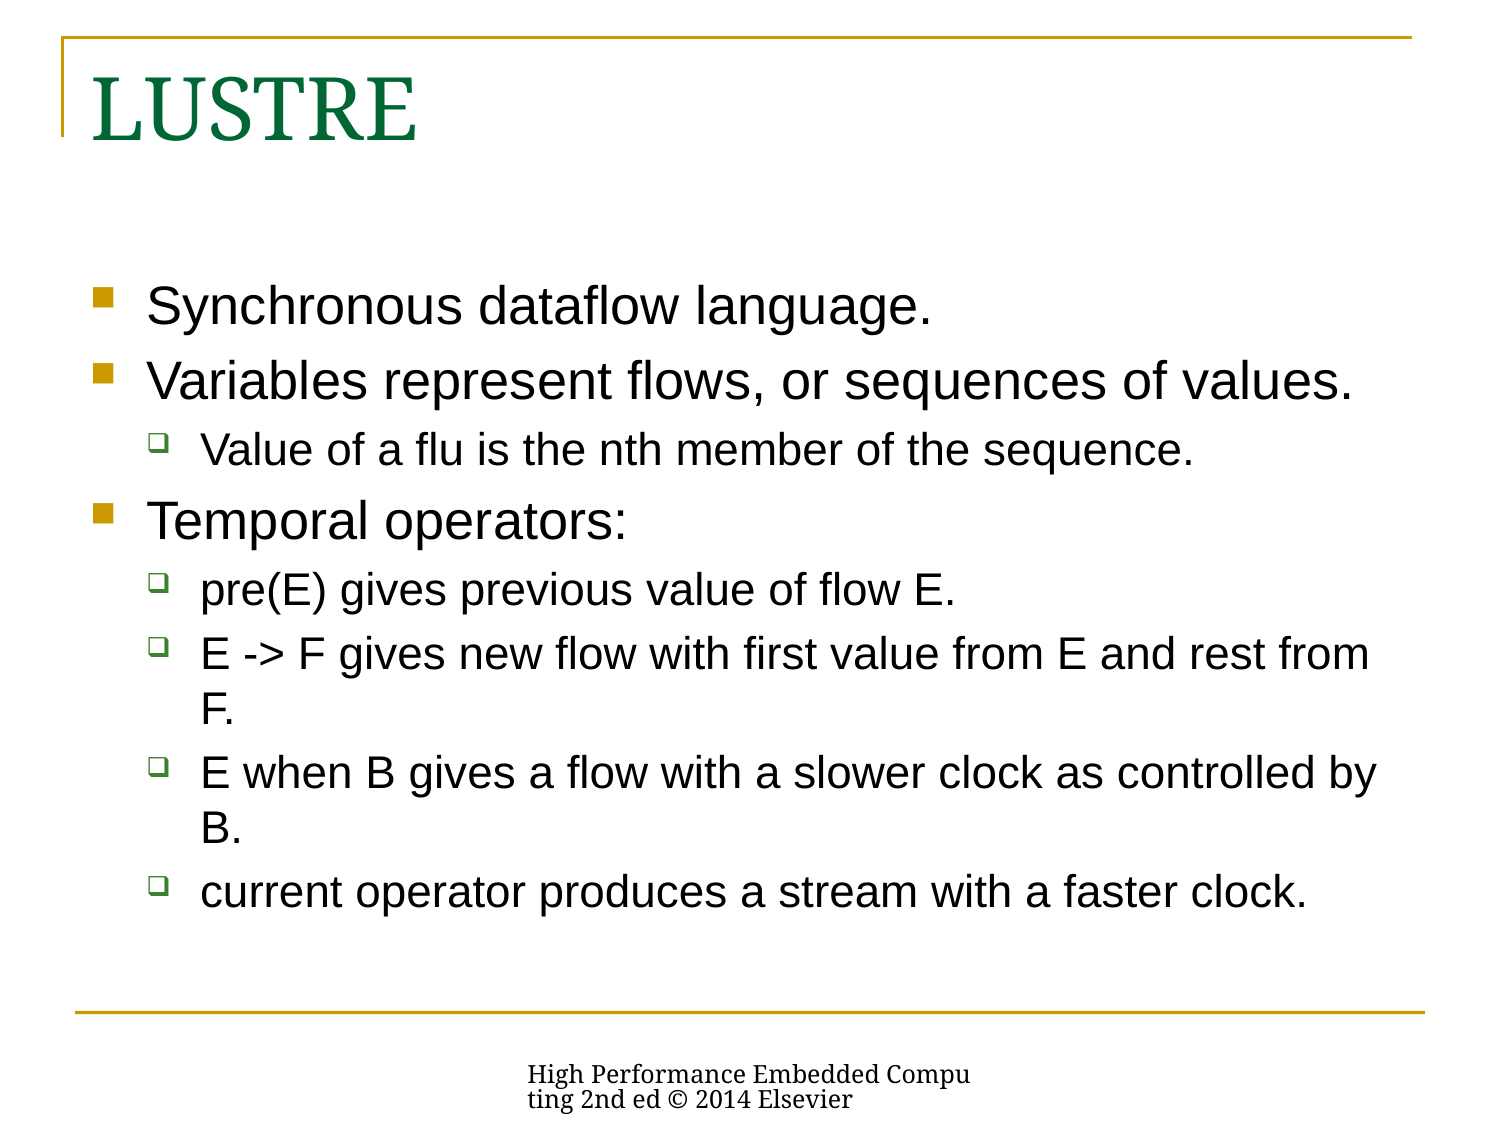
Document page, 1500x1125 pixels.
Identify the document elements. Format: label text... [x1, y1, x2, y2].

footer High Performance Embedded Computing 2nd ed © 2014 Elsevier [512, 1025, 988, 1100]
title LUSTRE [75, 45, 1425, 233]
list Synchronous dataflow language. Variables represent flows, or sequences of values. Value of a flu is the nth member of the sequence. Temporal operators: pre(E) gives previous value of flow E. E -> F gives new flow with first value from E and rest from F. E when B gives a flow with a slower clock as controlled by B. current operator produces a stream with a faster clock. [75, 262, 1425, 1006]
